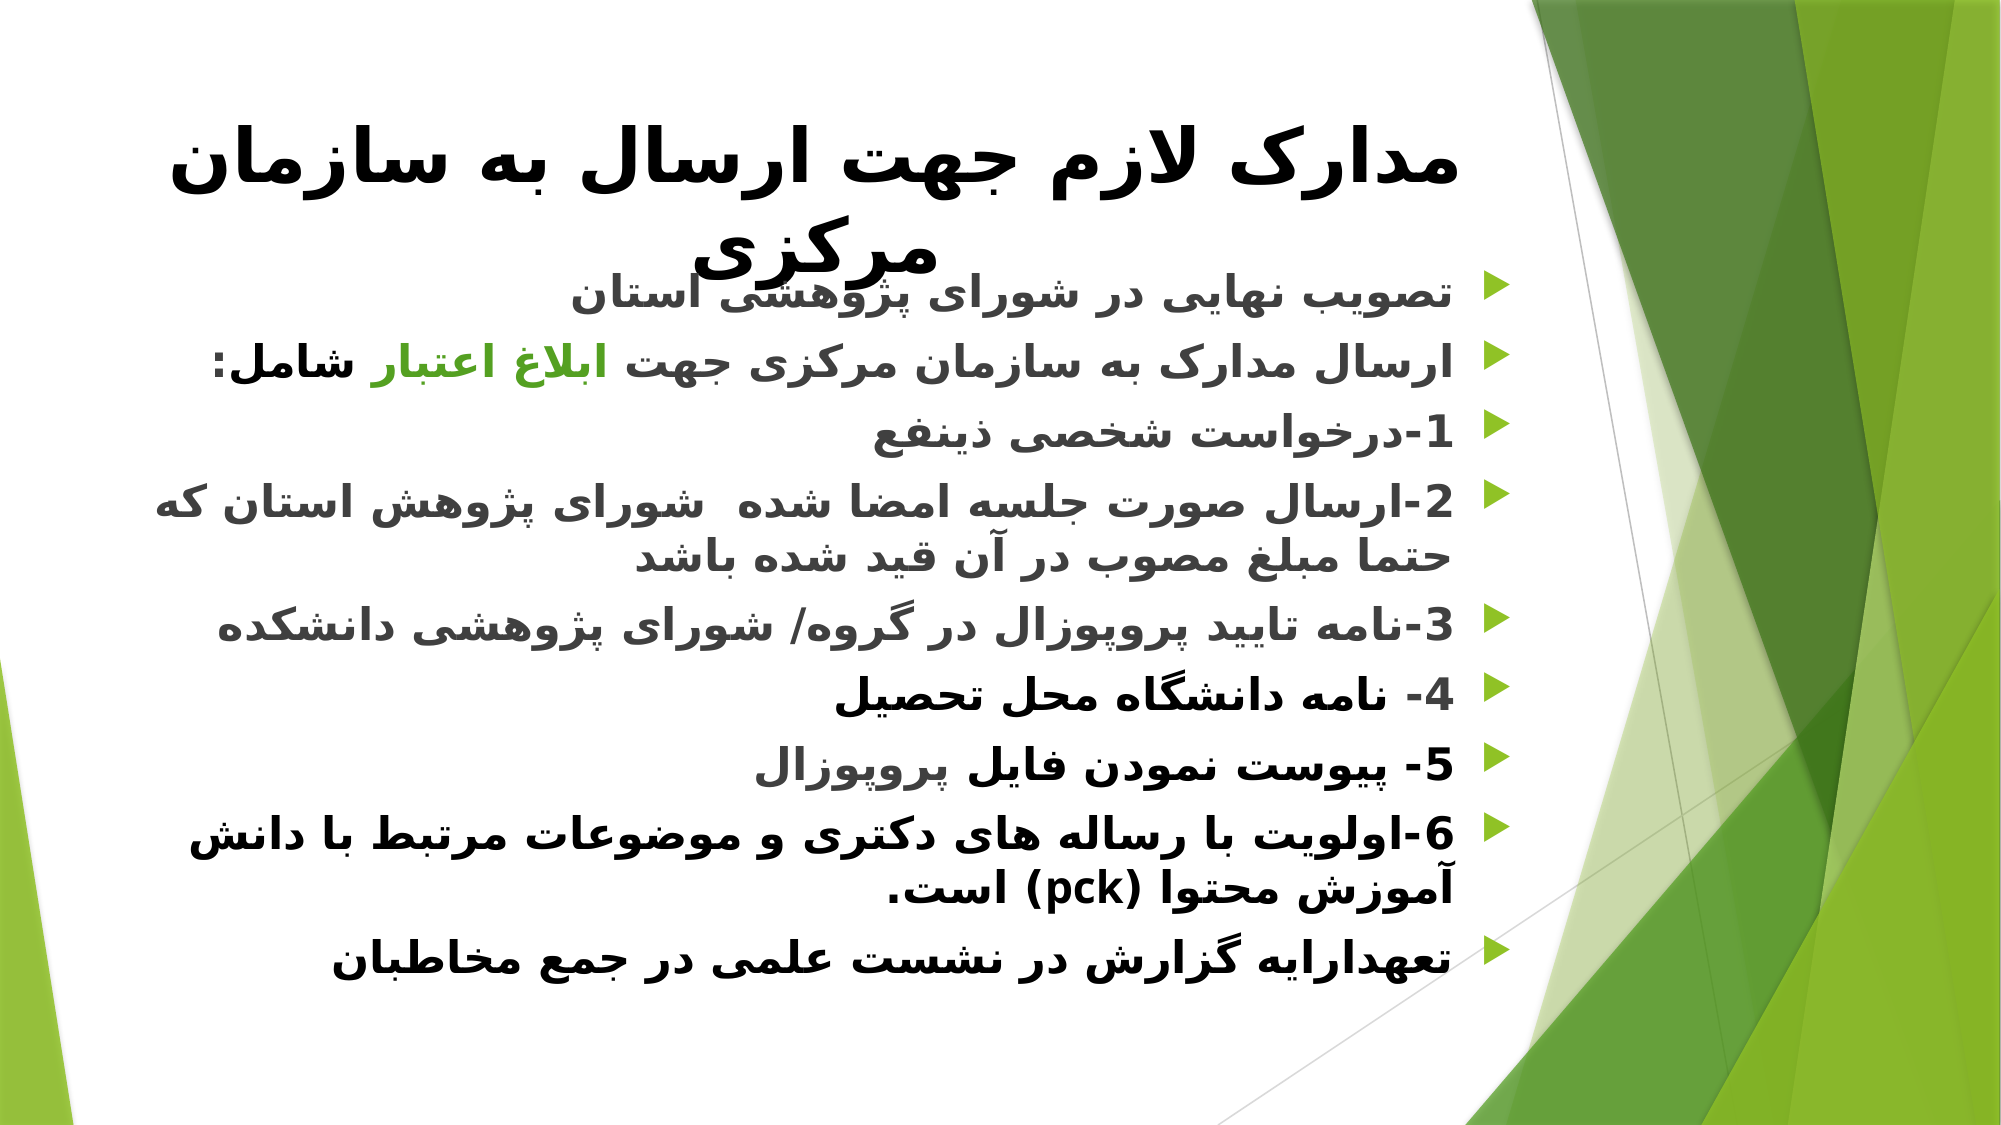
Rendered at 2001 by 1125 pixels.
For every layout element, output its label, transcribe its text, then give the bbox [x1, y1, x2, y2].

title مدارک لازم جهت ارسال به سازمان مرکزی [111, 99, 1522, 255]
list تصویب نهایی در شورای پژوهشی استان ارسال مدارک به سازمان مرکزی جهت ابلاغ اعتبار شامل: 1-درخواست شخصی ذینفع 2-ارسال صورت جلسه امضا شده شورای پژوهش استان که حتما مبلغ مصوب در آن قید شده باشد 3-نامه تایید پروپوزال در گروه/ شورای پژوهشی دانشکده 4- نامه دانشگاه محل تحصیل 5- پیوست نمودن فایل پروپوزال 6-اولویت با رساله های دکتری و موضوعات مرتبط با دانش آموزش محتوا (pck) است. تعهدارایه گزارش در نشست علمی در جمع مخاطبان [111, 255, 1522, 1006]
